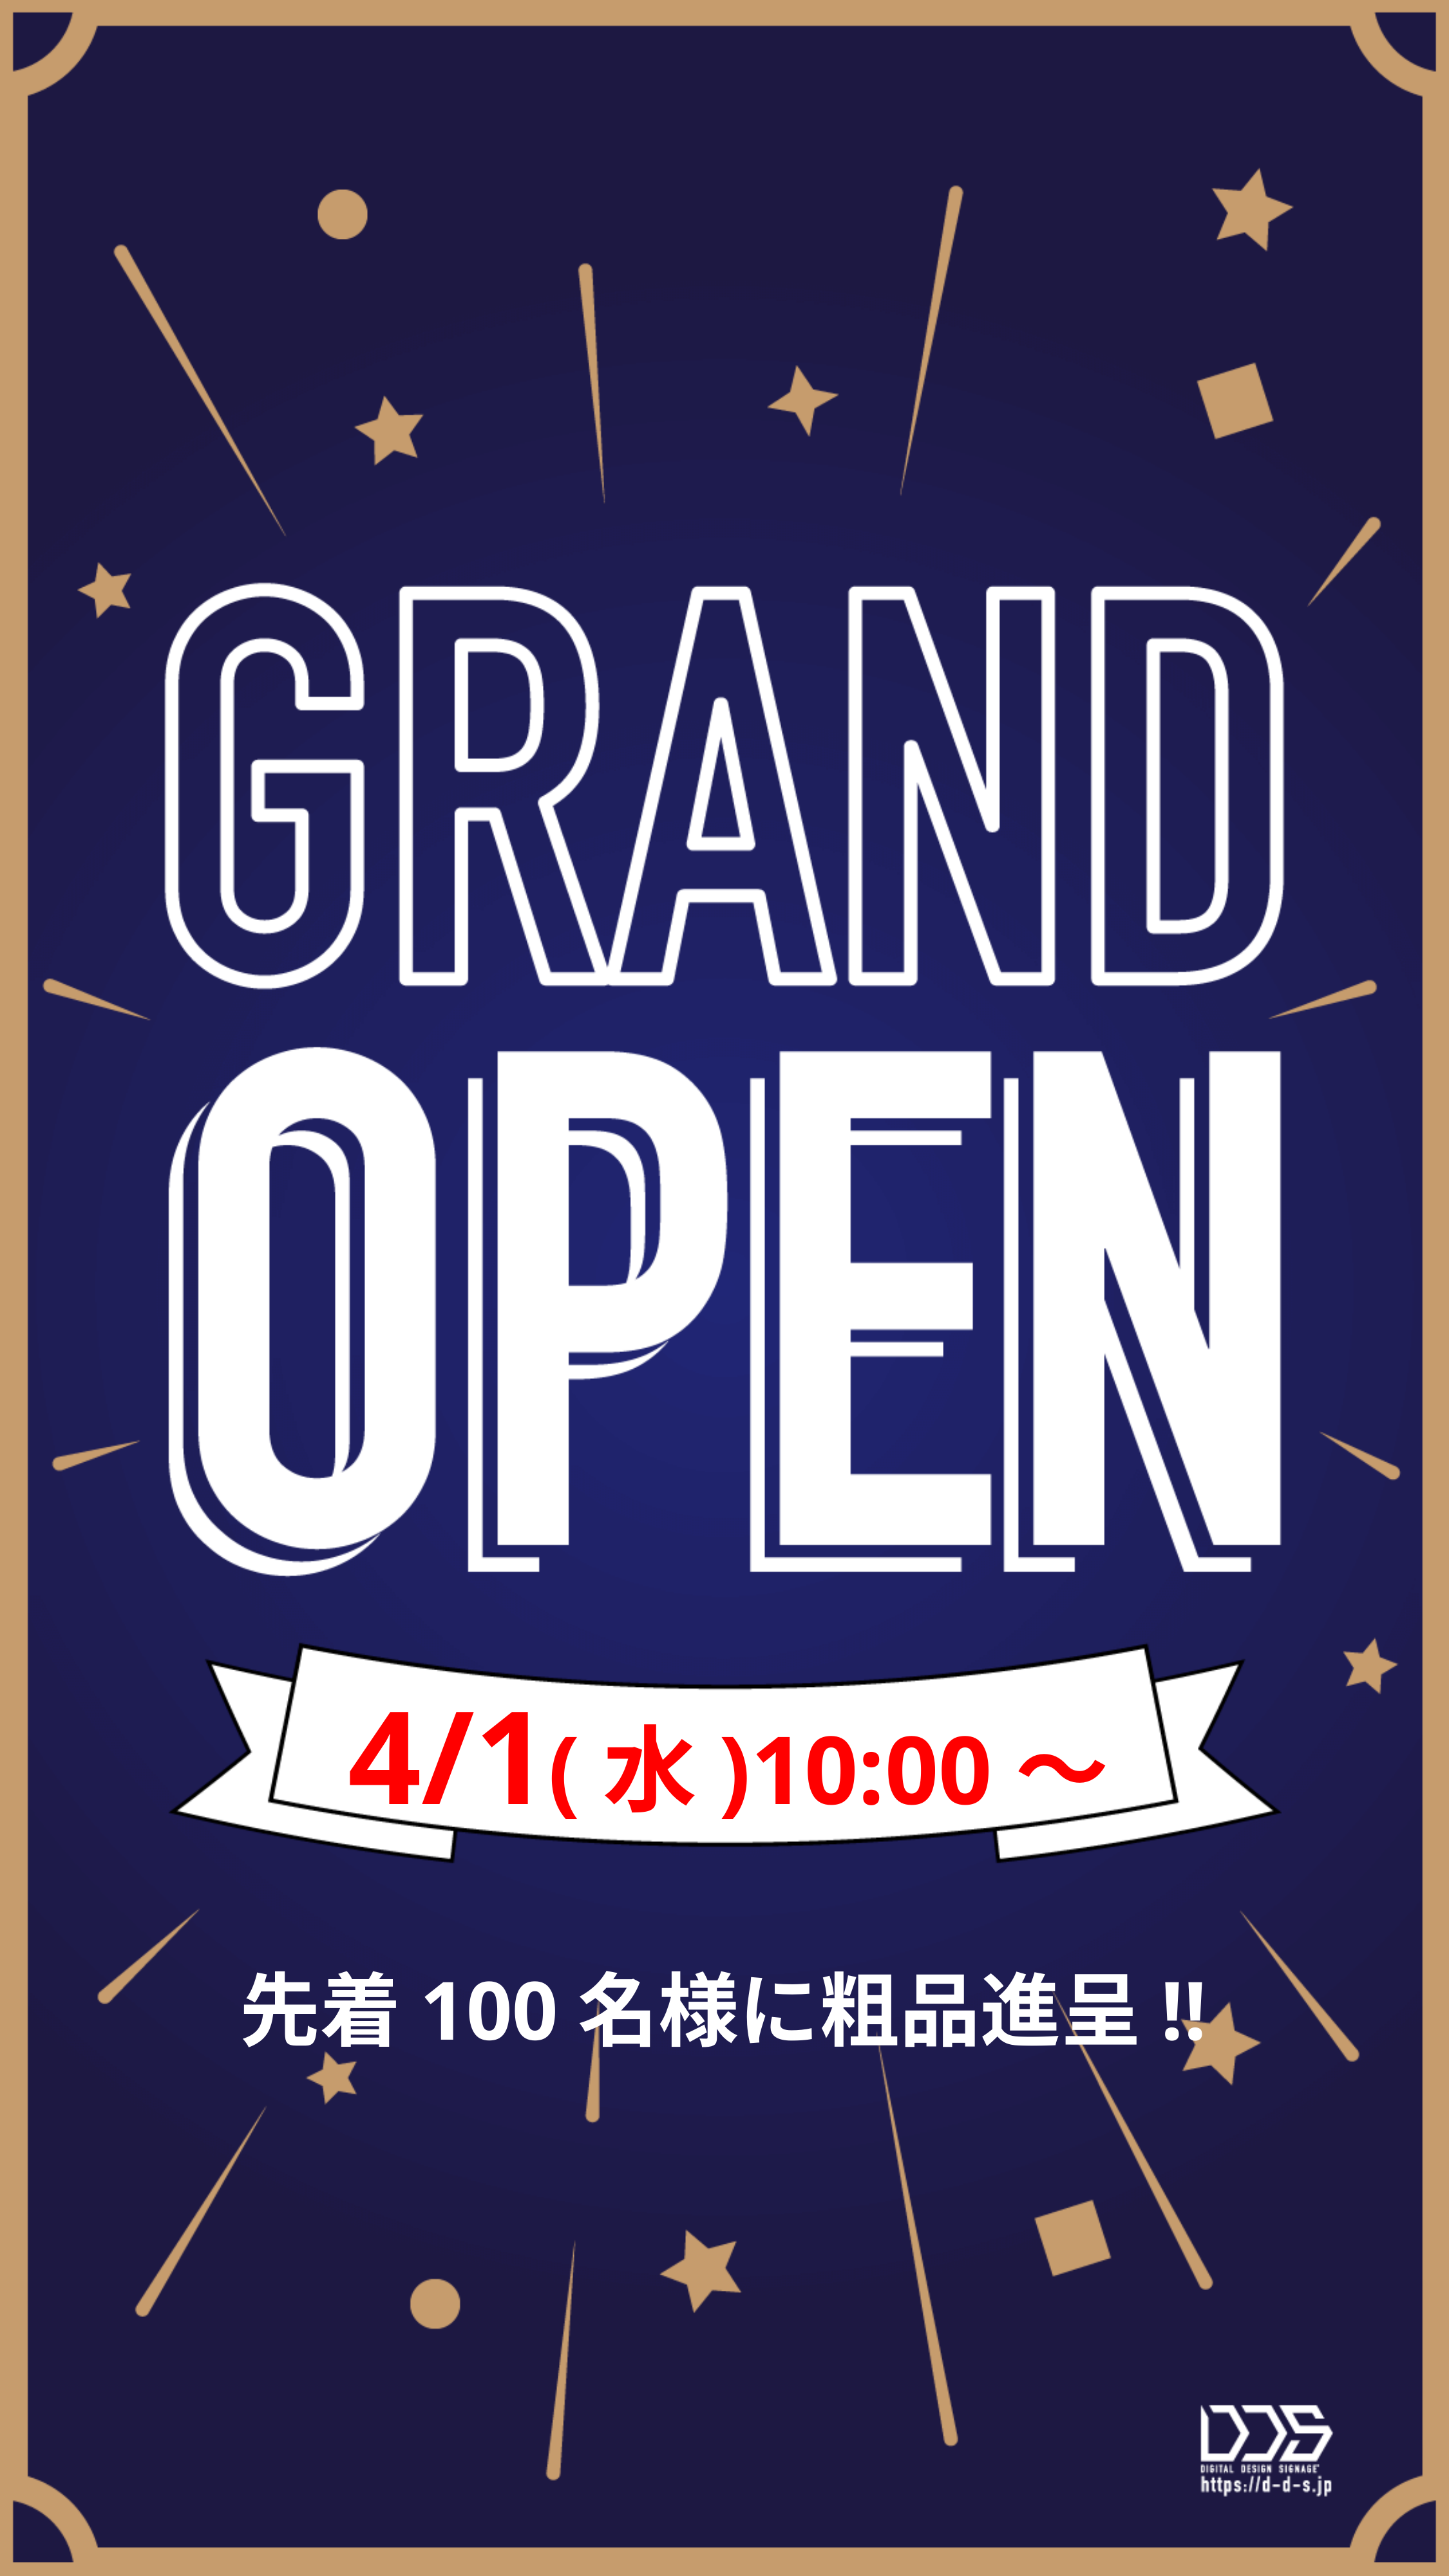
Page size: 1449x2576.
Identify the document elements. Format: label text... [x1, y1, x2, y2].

subtitle 4/1(水)10:00～ [185, 1688, 1272, 1843]
text_box 先着100名様に粗品進呈!! [207, 1954, 1240, 2061]
picture [0, 0, 1449, 2576]
